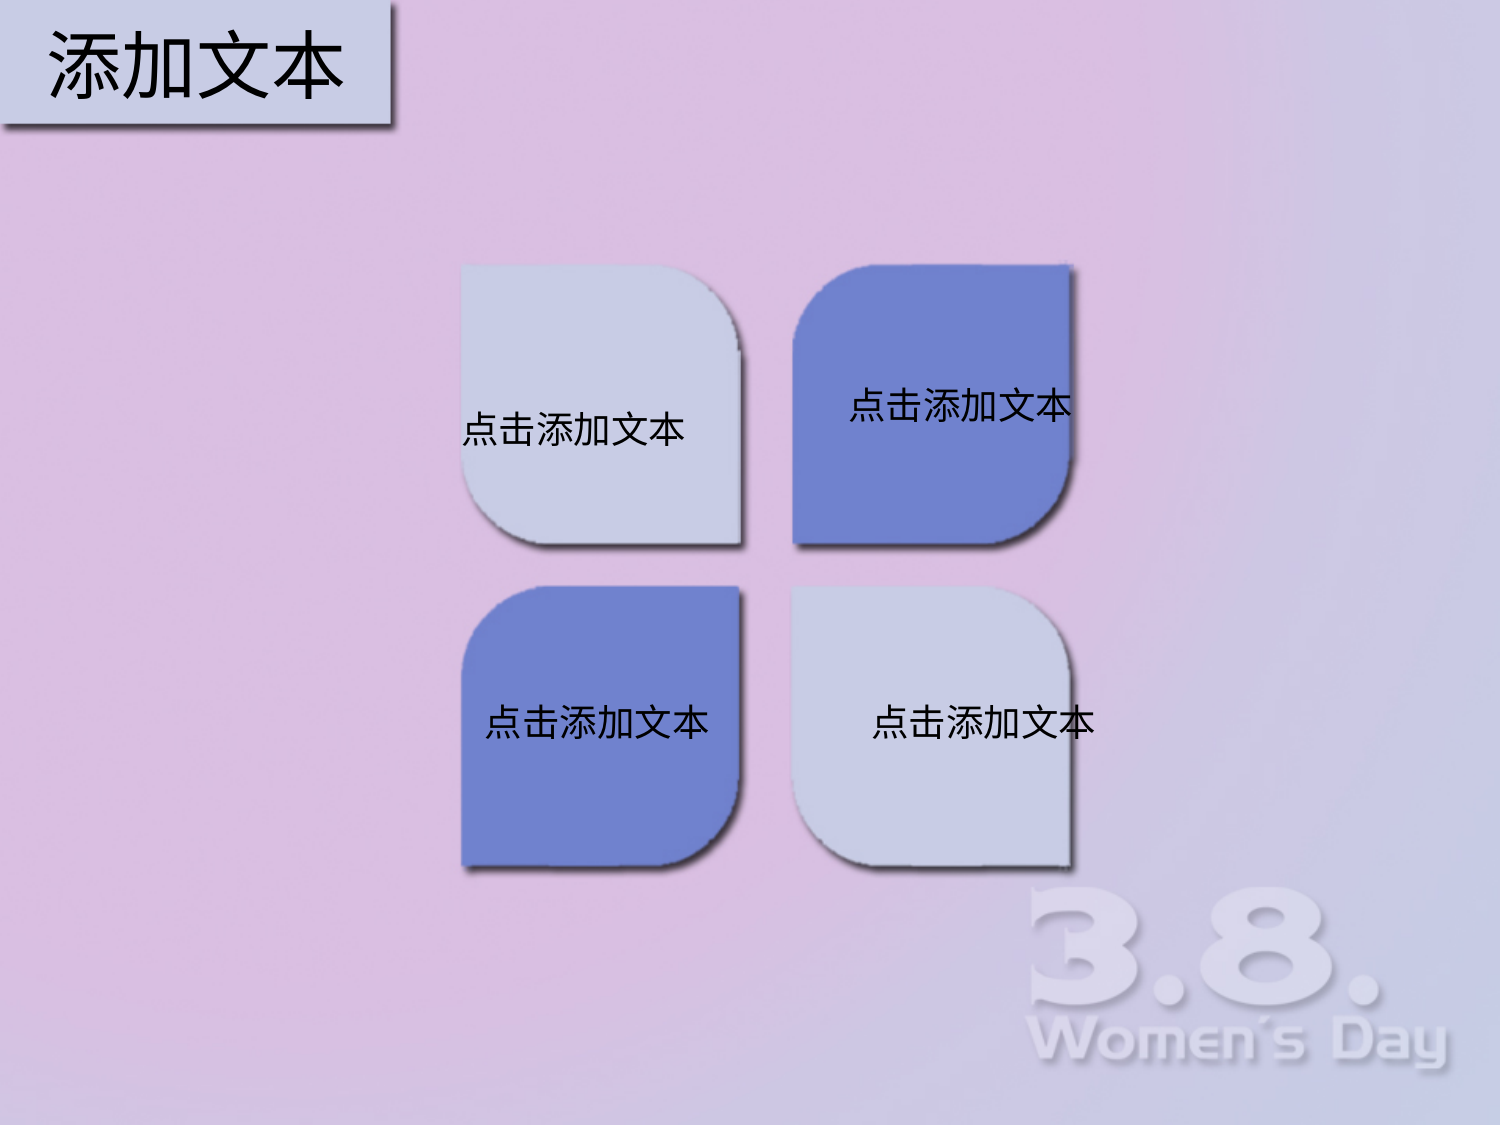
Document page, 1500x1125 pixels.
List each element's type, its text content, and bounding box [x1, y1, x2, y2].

text_box 点击添加文本 [446, 398, 702, 459]
picture [0, 0, 1500, 1125]
text_box 点击添加文本 [856, 691, 1112, 752]
text_box 点击添加文本 [470, 691, 725, 752]
text_box 添加文本 [31, 11, 362, 117]
text_box 点击添加文本 [833, 374, 1089, 435]
